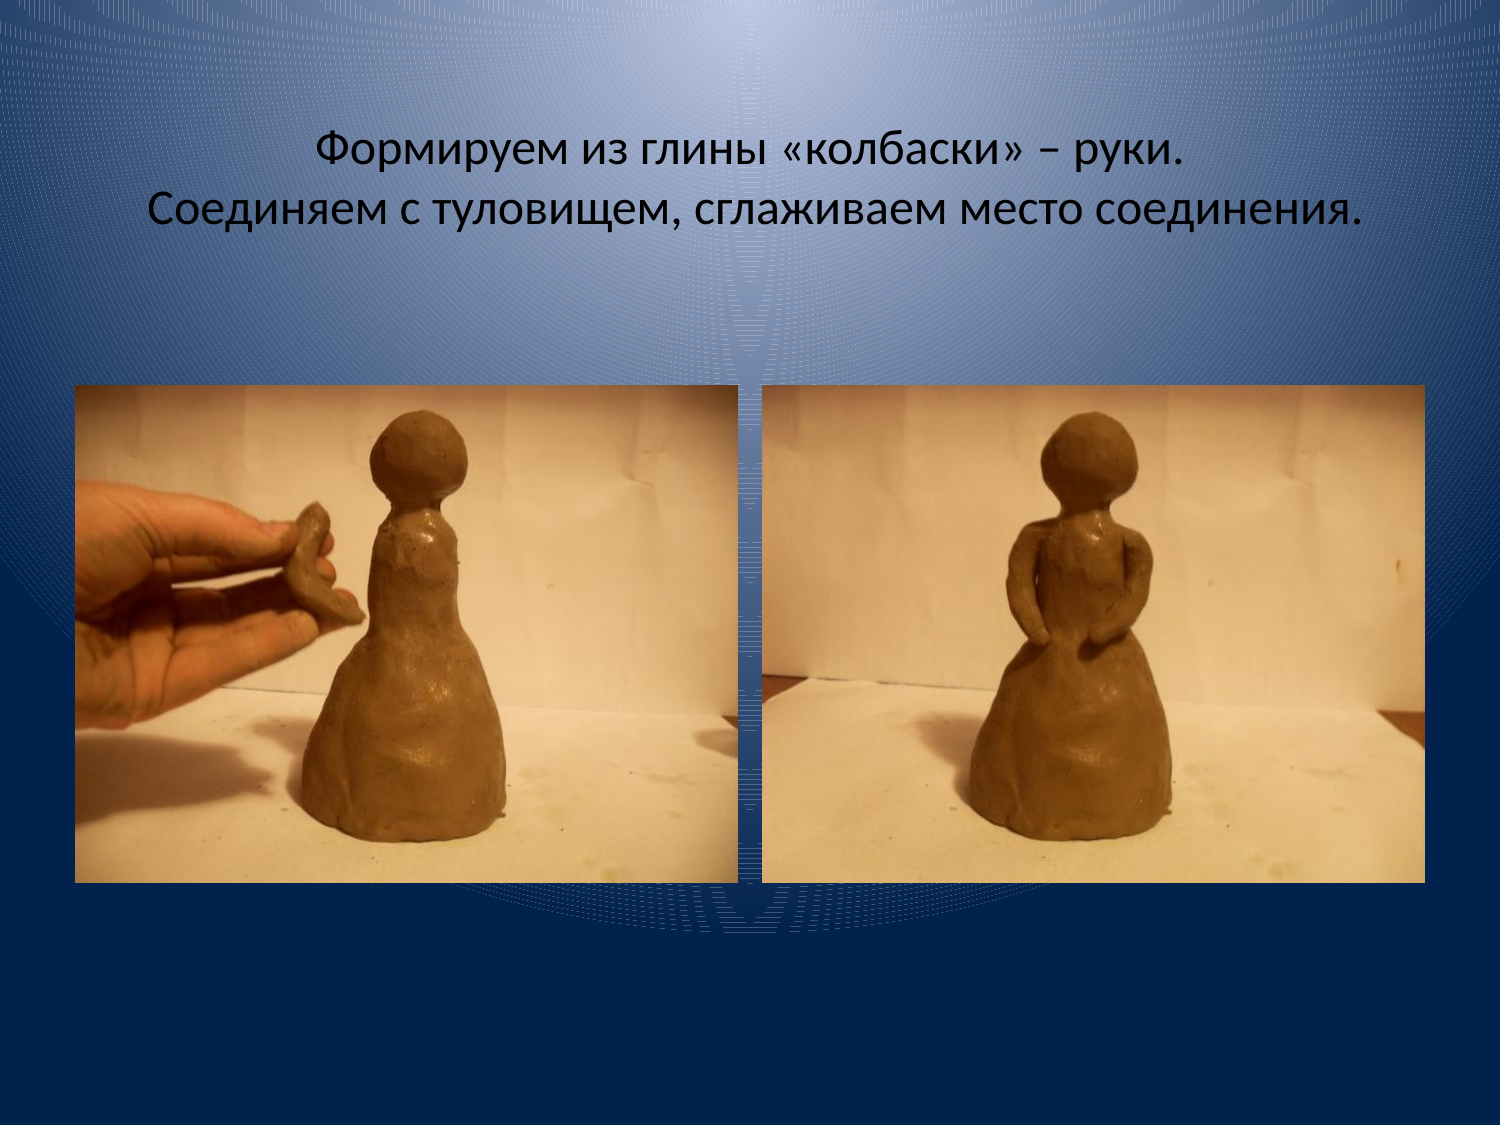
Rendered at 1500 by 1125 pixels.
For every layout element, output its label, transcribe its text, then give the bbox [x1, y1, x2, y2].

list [762, 384, 1426, 883]
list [74, 384, 738, 883]
title Формируем из глины «колбаски» – руки. Соединяем с туловищем, сглаживаем место соединения. [75, 45, 1425, 305]
